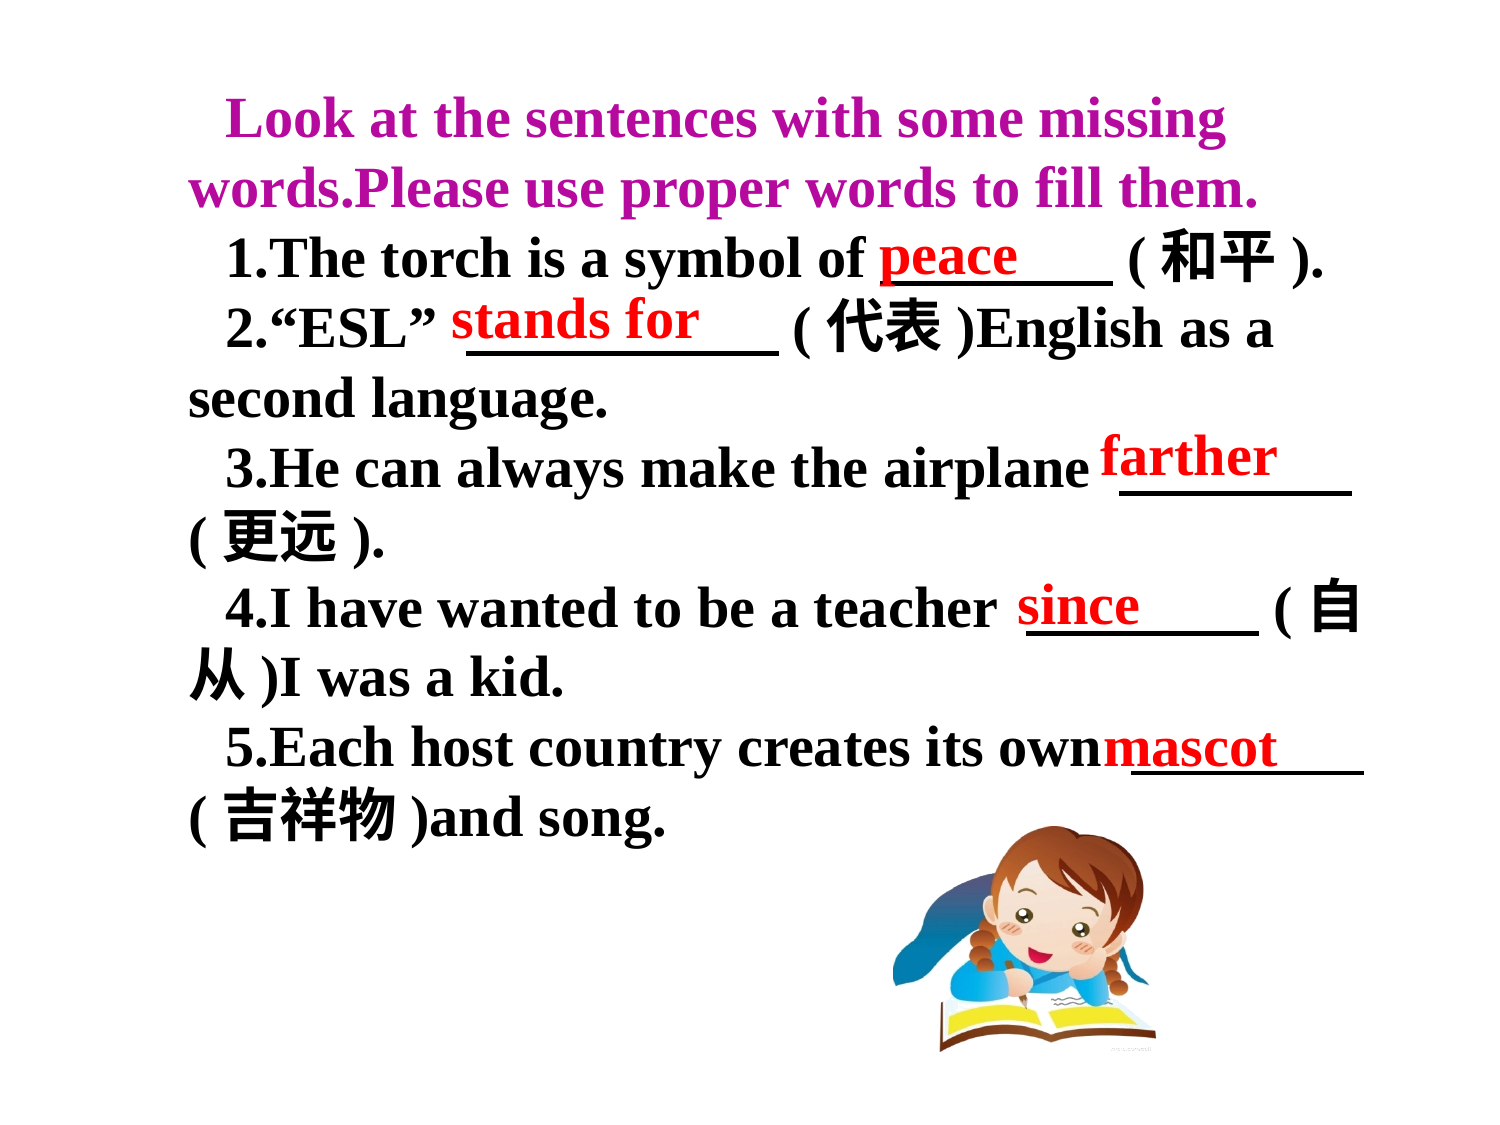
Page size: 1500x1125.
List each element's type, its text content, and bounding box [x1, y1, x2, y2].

text_box since [1002, 558, 1156, 644]
text_box farther [1085, 410, 1293, 495]
text_box mascot [1088, 700, 1293, 786]
text_box stands for [437, 273, 715, 358]
picture [893, 826, 1157, 1052]
text_box Look at the sentences with some missing words.Please use proper words to fill them. 1.The torch is a symbol of (和平). 2.“ESL” (代表)English as a second language. 3.He can always make the airplane (更远). 4.I have wanted to be a teacher (自从)I was a kid. 5.Each host country creates its own (吉祥物)and song. [173, 71, 1426, 926]
text_box peace [864, 208, 1034, 294]
